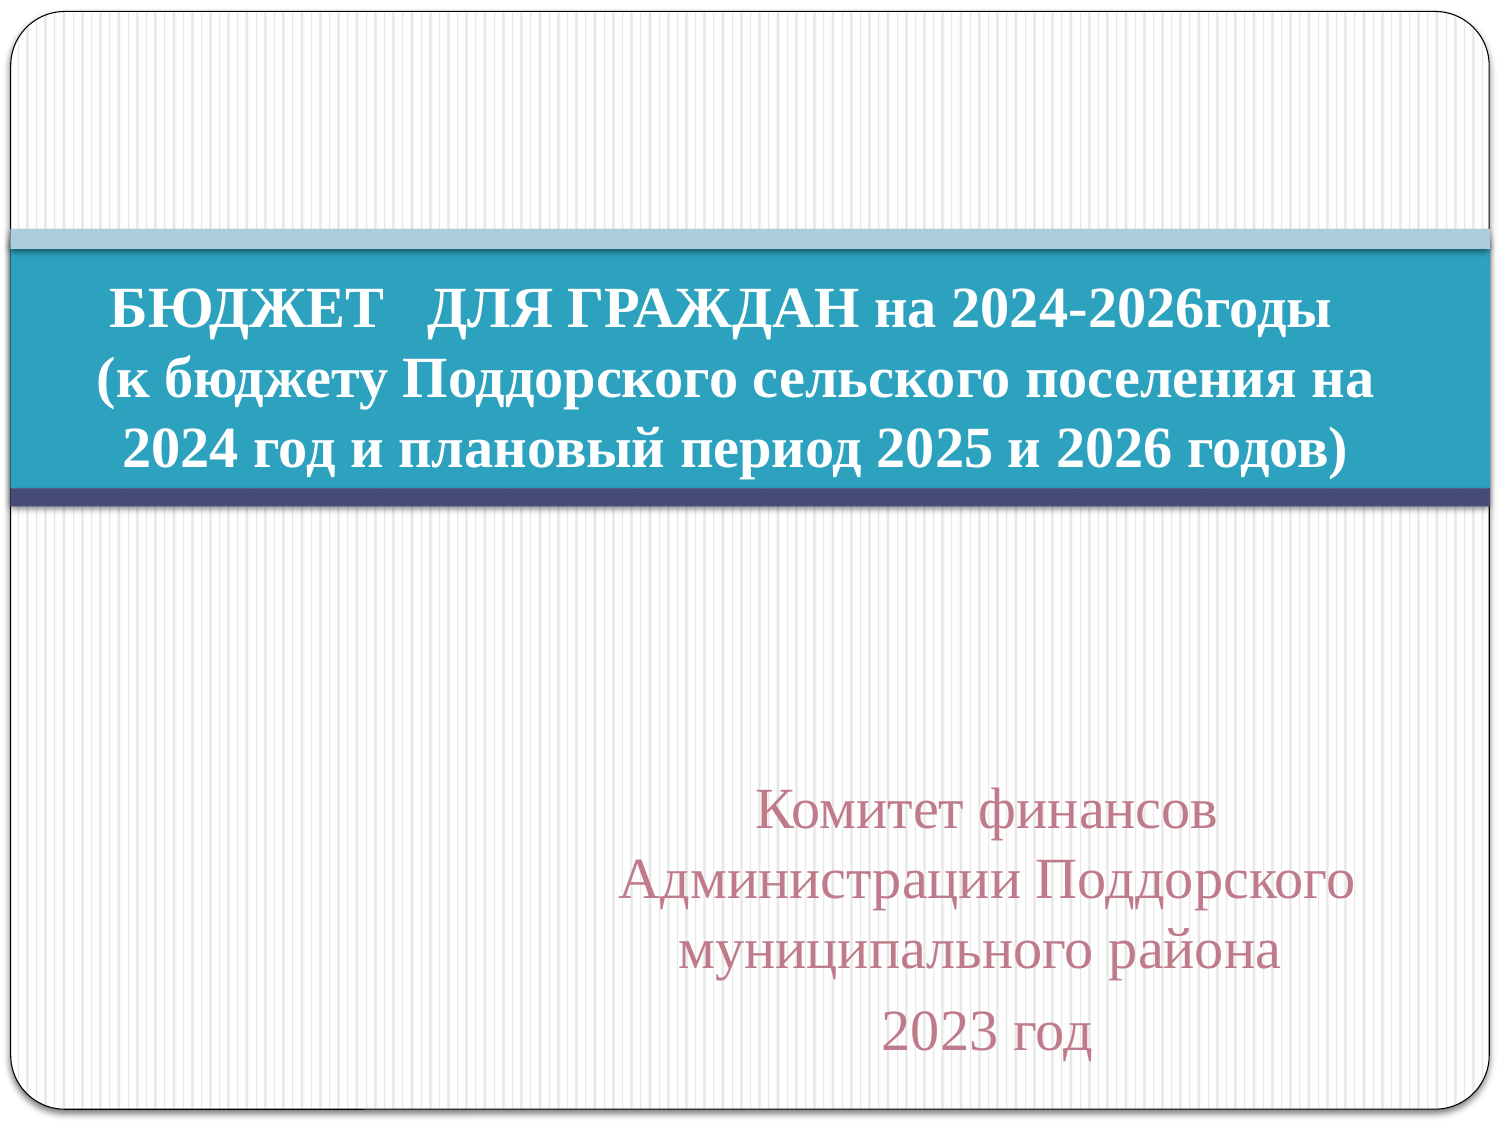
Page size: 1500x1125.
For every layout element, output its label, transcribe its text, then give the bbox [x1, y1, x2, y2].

subtitle Комитет финансов Администрации Поддорского муниципального района 2023 год [572, 763, 1402, 1106]
title БЮДЖЕТ ДЛЯ ГРАЖДАН на 2024-2026годы (к бюджету Поддорского сельского поселения на 2024 год и плановый период 2025 и 2026 годов) [64, 101, 1407, 575]
